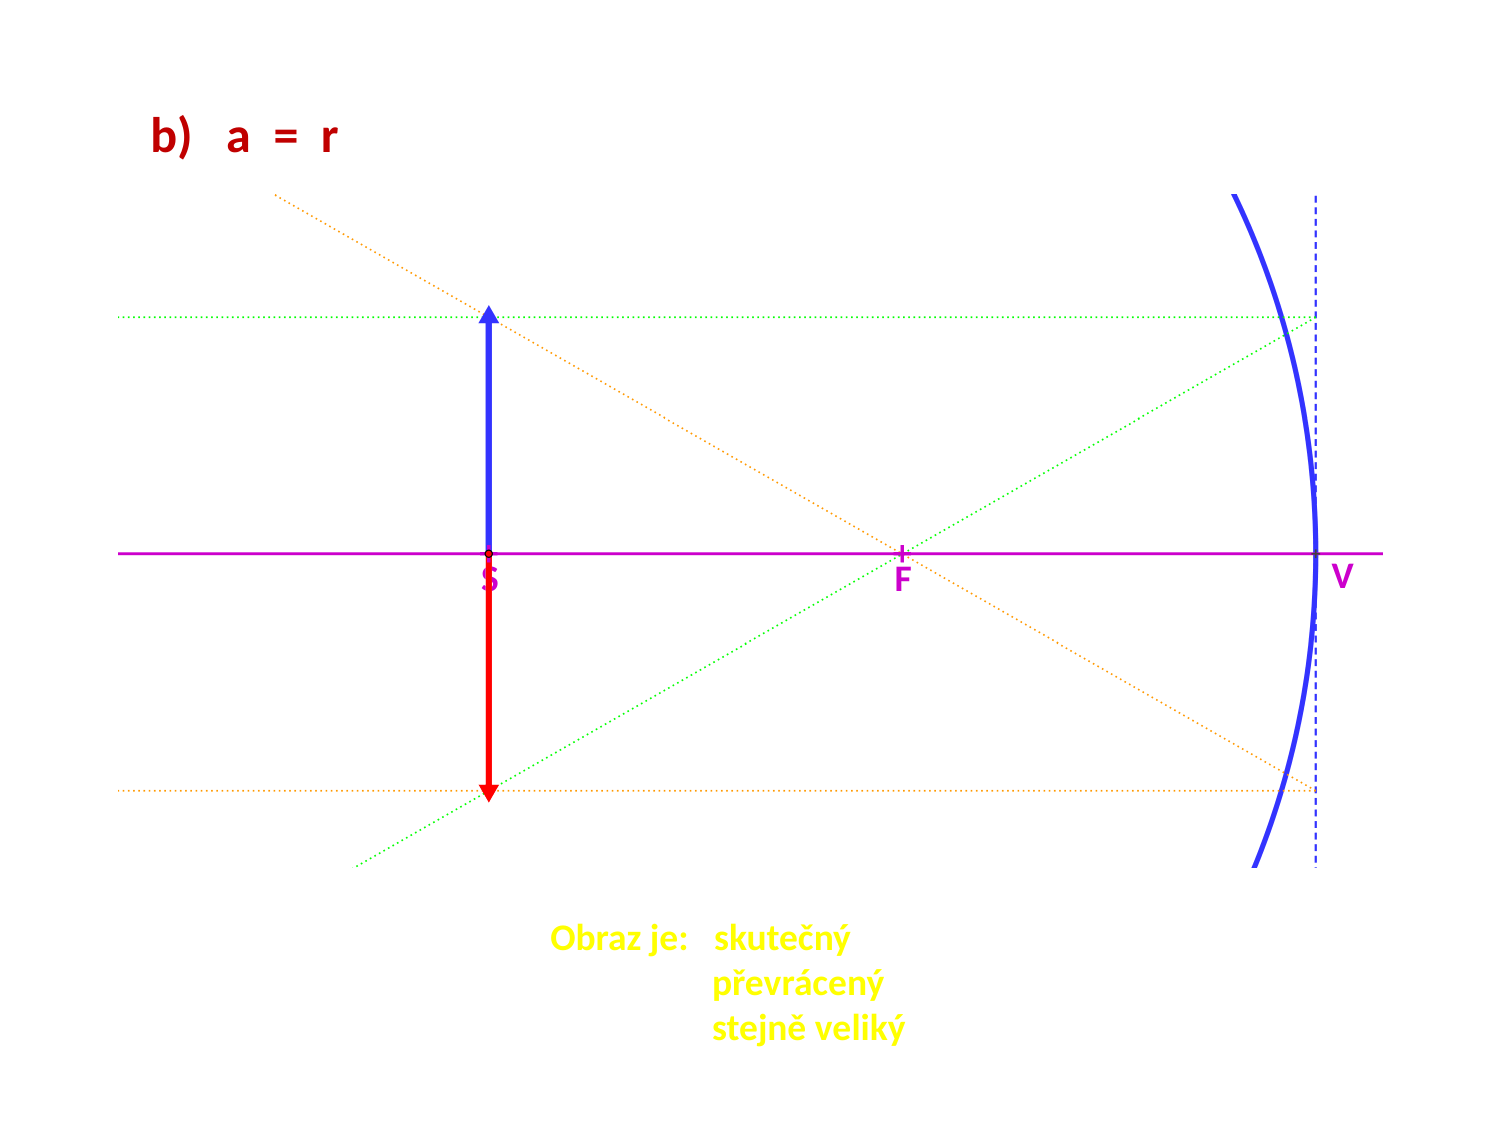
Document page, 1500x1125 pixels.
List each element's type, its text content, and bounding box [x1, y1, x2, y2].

text_box Obraz je: skutečný převrácený stejně veliký [535, 905, 999, 1055]
text_box b) a = r [135, 95, 396, 170]
picture [117, 194, 1383, 868]
